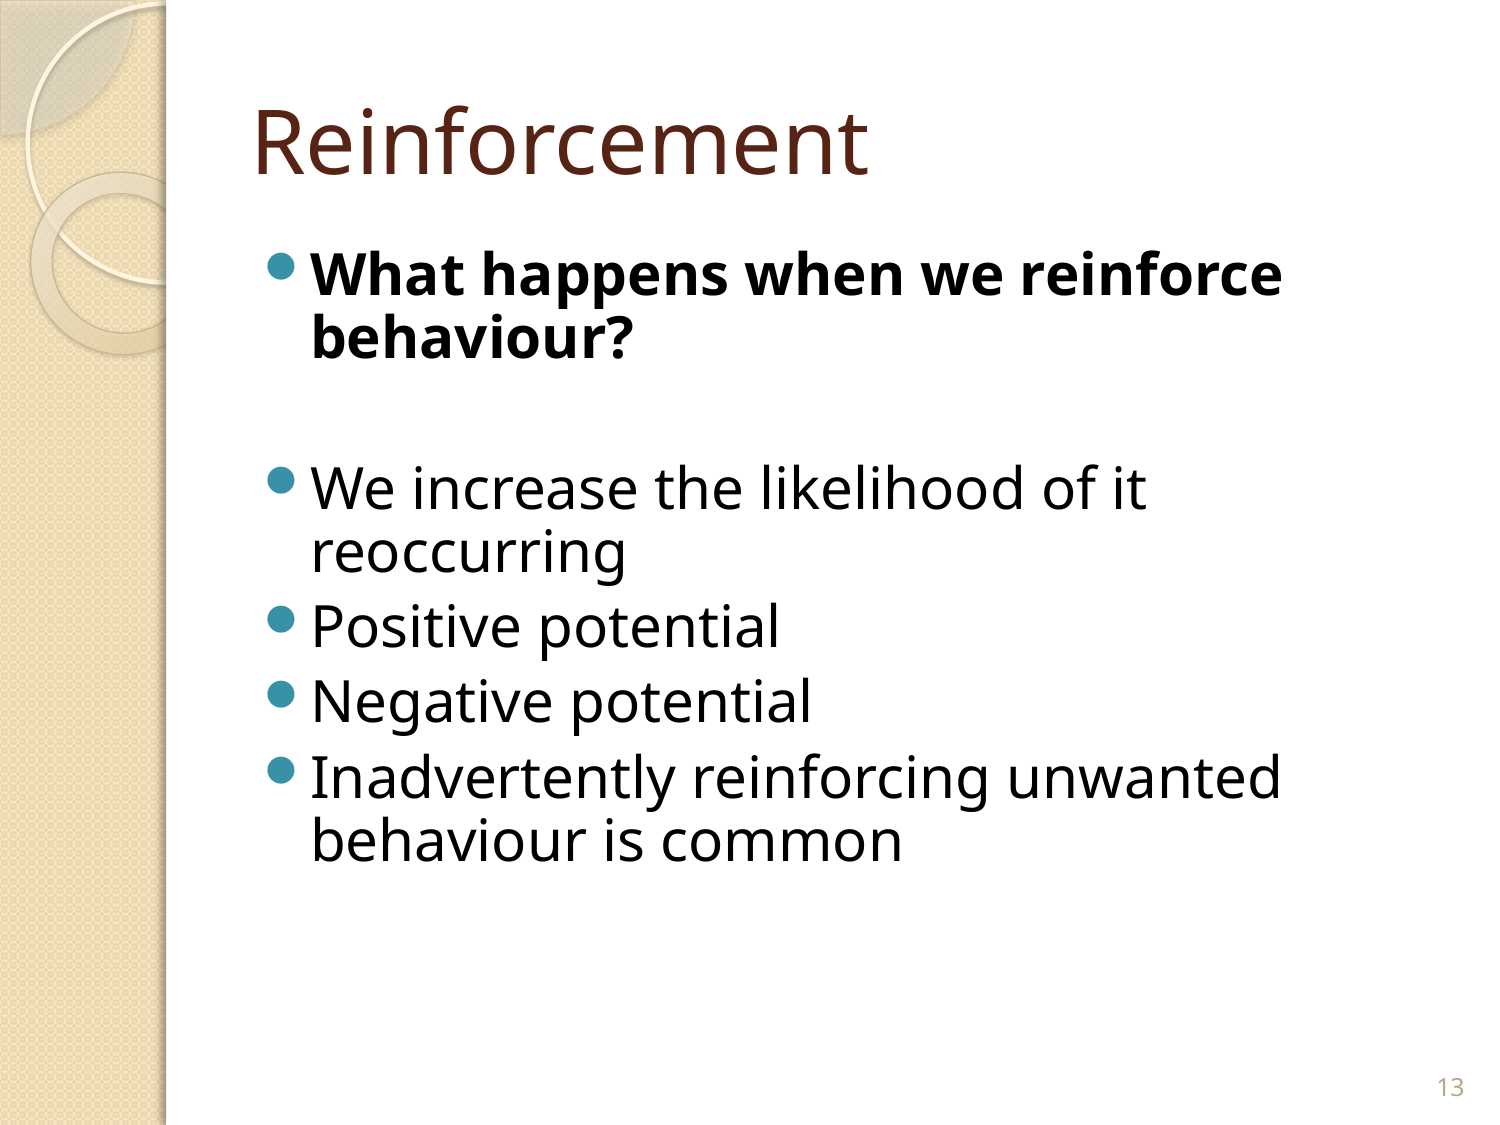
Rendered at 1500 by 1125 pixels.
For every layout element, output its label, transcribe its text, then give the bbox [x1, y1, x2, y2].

list What happens when we reinforce behaviour? We increase the likelihood of it reoccurring Positive potential Negative potential Inadvertently reinforcing unwanted behaviour is common [235, 237, 1466, 1025]
title Reinforcement [235, 45, 1466, 233]
slide_number 13 [1413, 1034, 1488, 1113]
